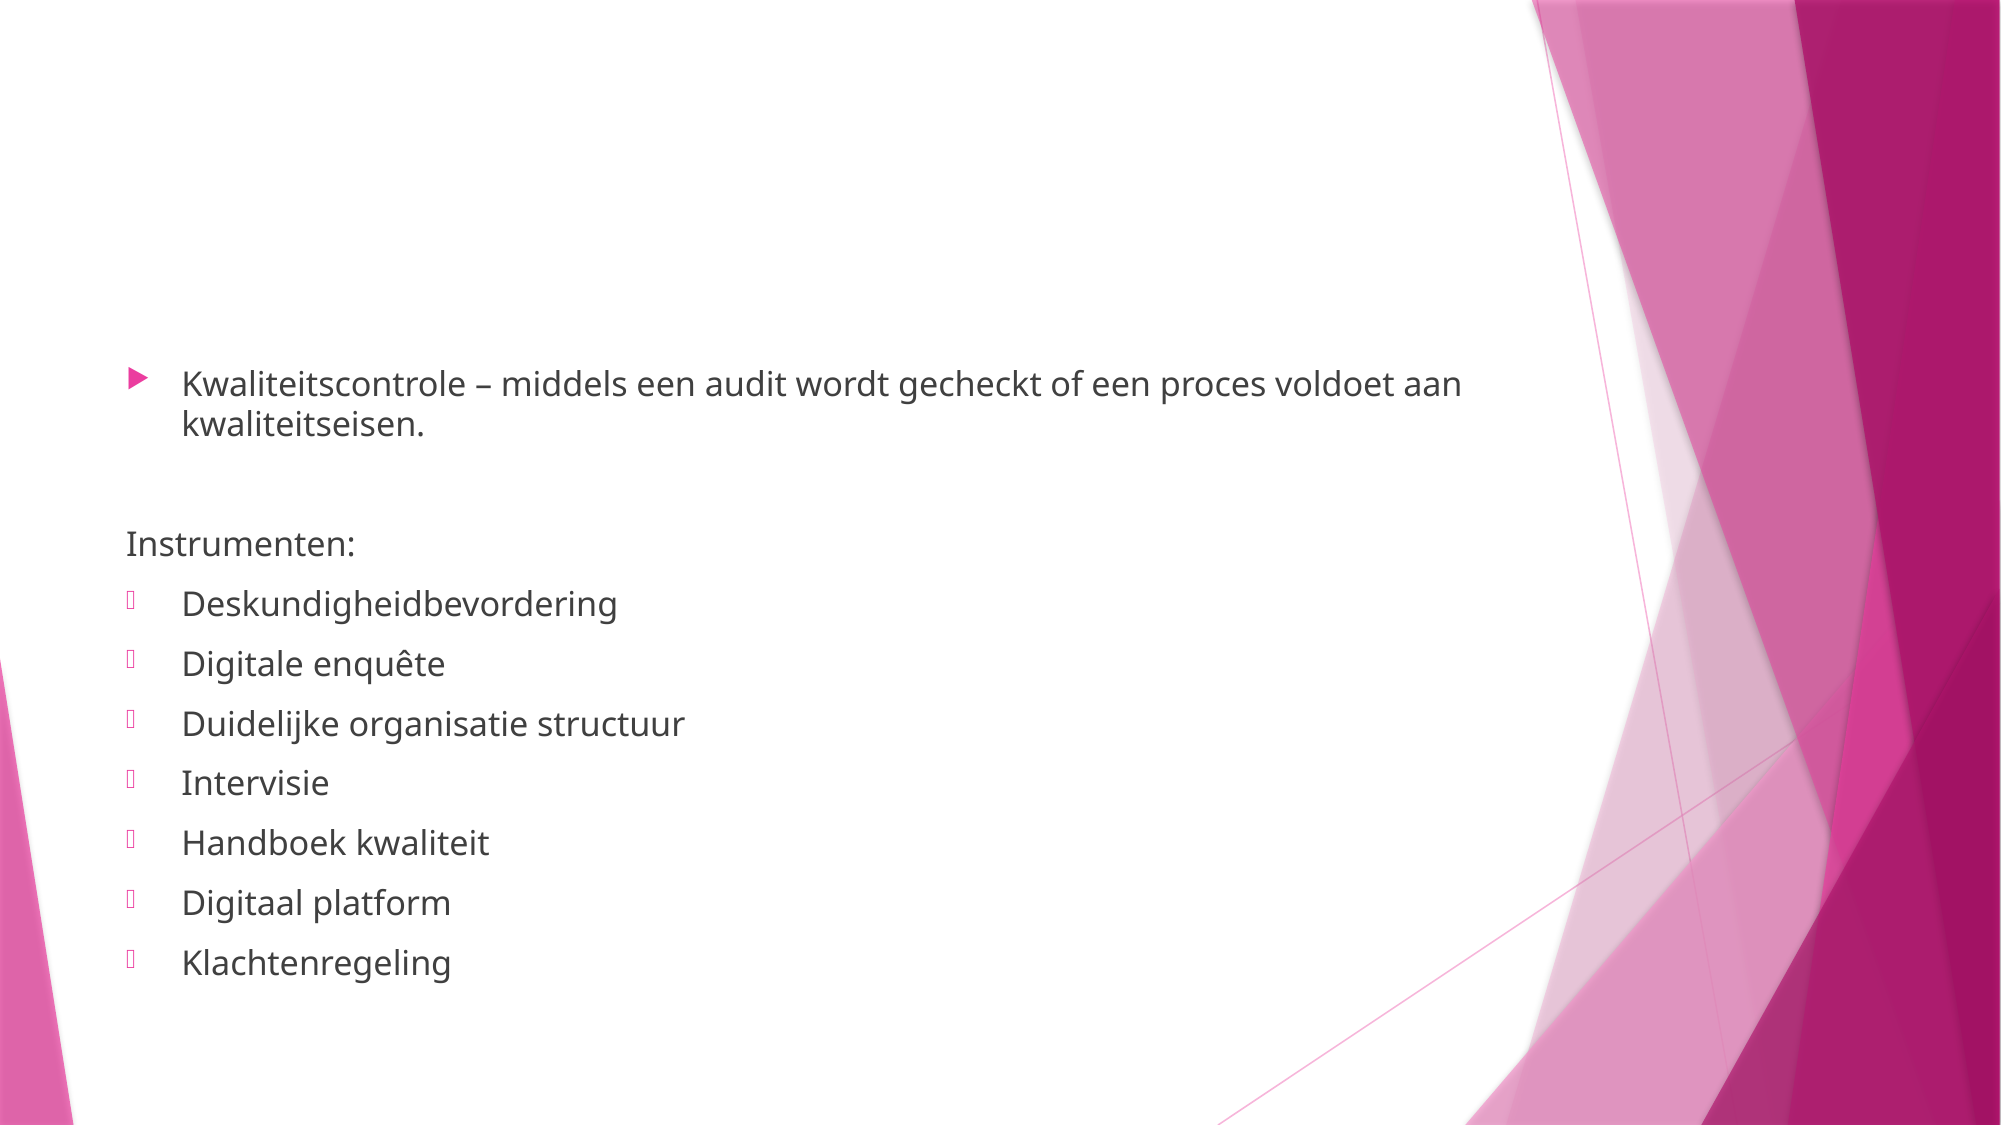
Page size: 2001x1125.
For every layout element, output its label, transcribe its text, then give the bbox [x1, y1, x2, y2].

list Kwaliteitscontrole – middels een audit wordt gecheckt of een proces voldoet aan kwaliteitseisen. Instrumenten: Deskundigheidbevordering Digitale enquête Duidelijke organisatie structuur Intervisie Handboek kwaliteit Digitaal platform Klachtenregeling [111, 354, 1522, 992]
